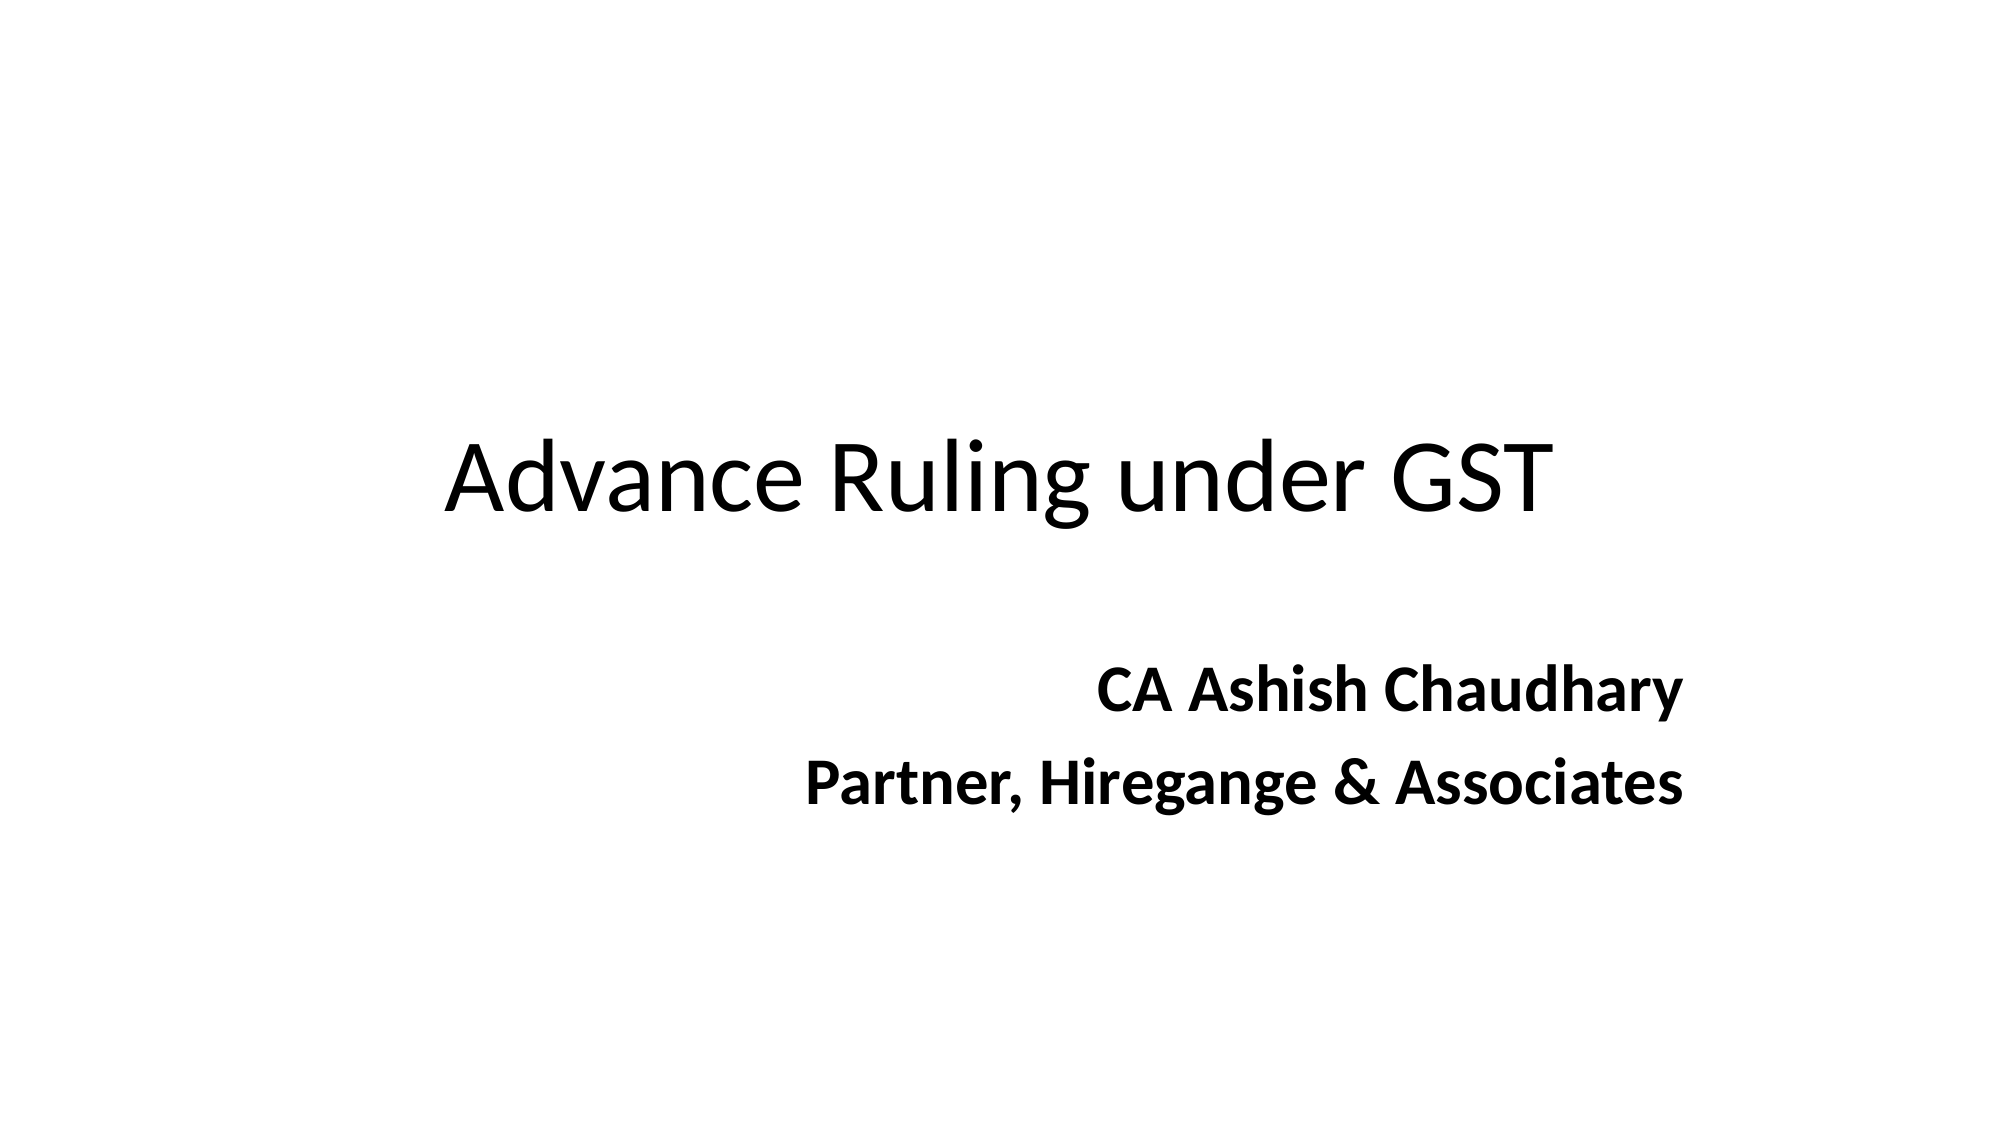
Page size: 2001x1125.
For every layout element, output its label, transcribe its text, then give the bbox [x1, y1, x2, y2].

title Advance Ruling under GST [150, 349, 1850, 591]
subtitle CA Ashish Chaudhary Partner, Hiregange & Associates [300, 637, 1700, 925]
